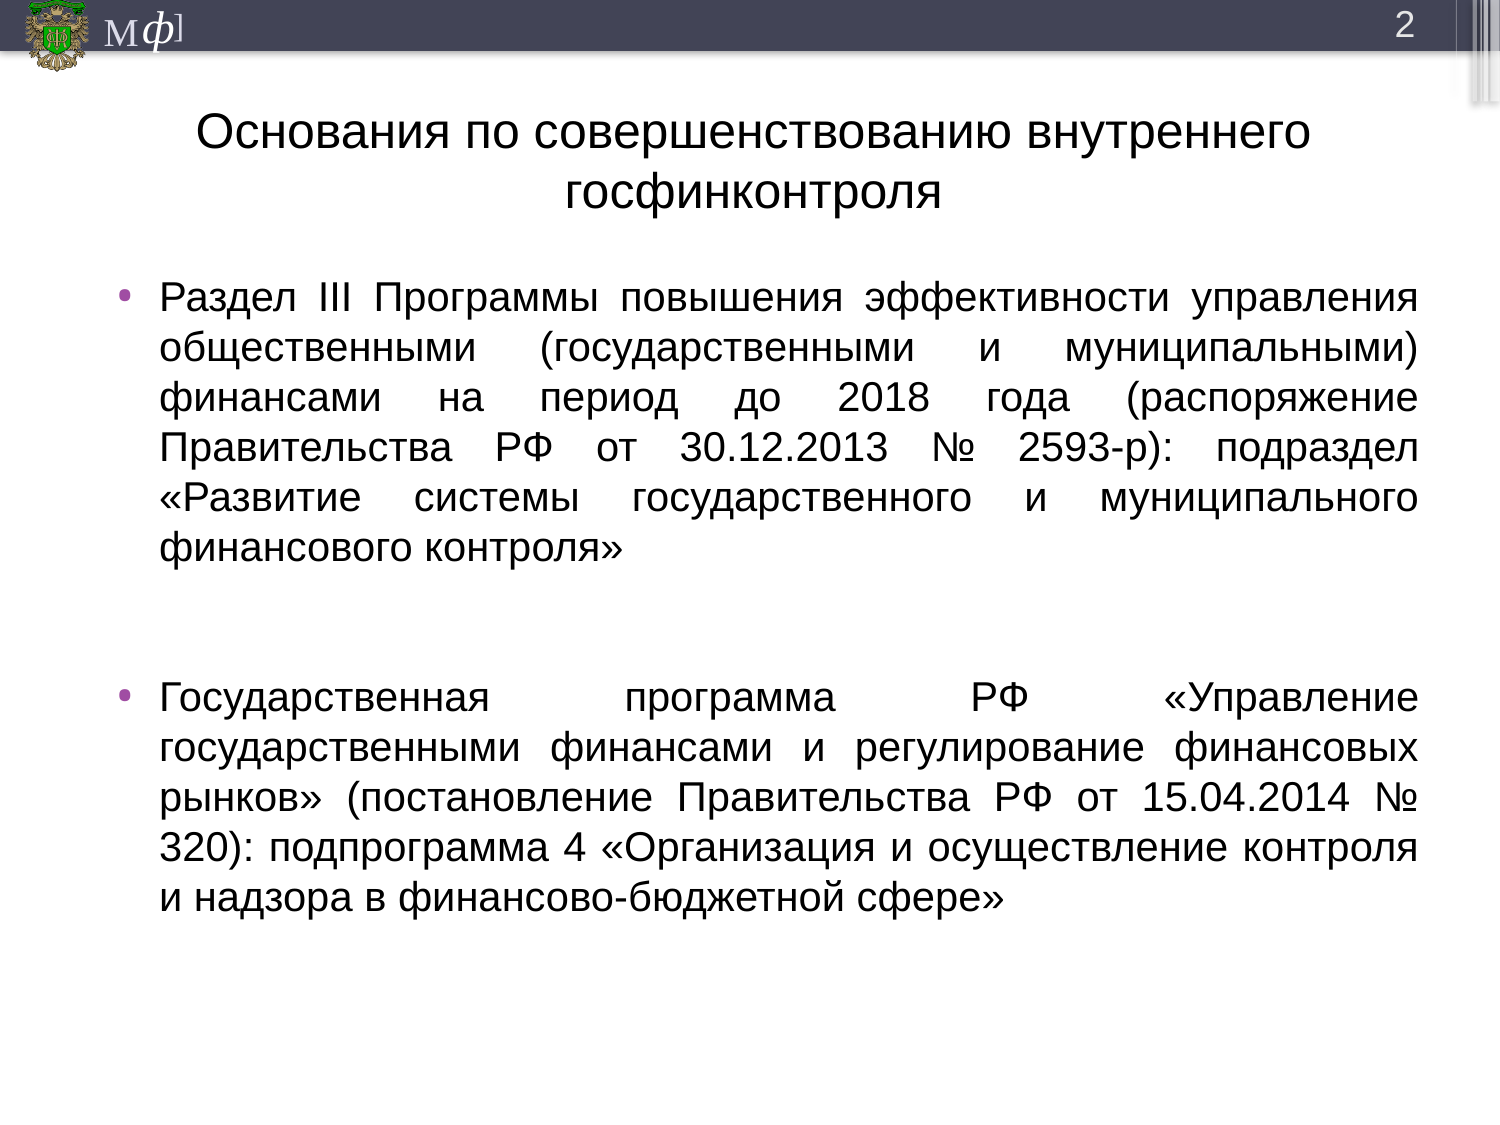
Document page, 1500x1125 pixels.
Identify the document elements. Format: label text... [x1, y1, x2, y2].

slide_number 2 [1310, 2, 1430, 53]
picture [25, 0, 89, 72]
list Раздел III Программы повышения эффективности управления общественными (государственными и муниципальными) финансами на период до 2018 года (распоряжение Правительства РФ от 30.12.2013 № 2593-р): подраздел «Развитие системы государственного и муниципального финансового контроля» Государственная программа РФ «Управление государственными финансами и регулирование финансовых рынков» (постановление Правительства РФ от 15.04.2014 № 320): подпрограмма 4 «Организация и осуществление контроля и надзора в финансово-бюджетной сфере» [84, 261, 1435, 1125]
title Основания по совершенствованию внутреннего госфинконтроля [78, 117, 1429, 200]
